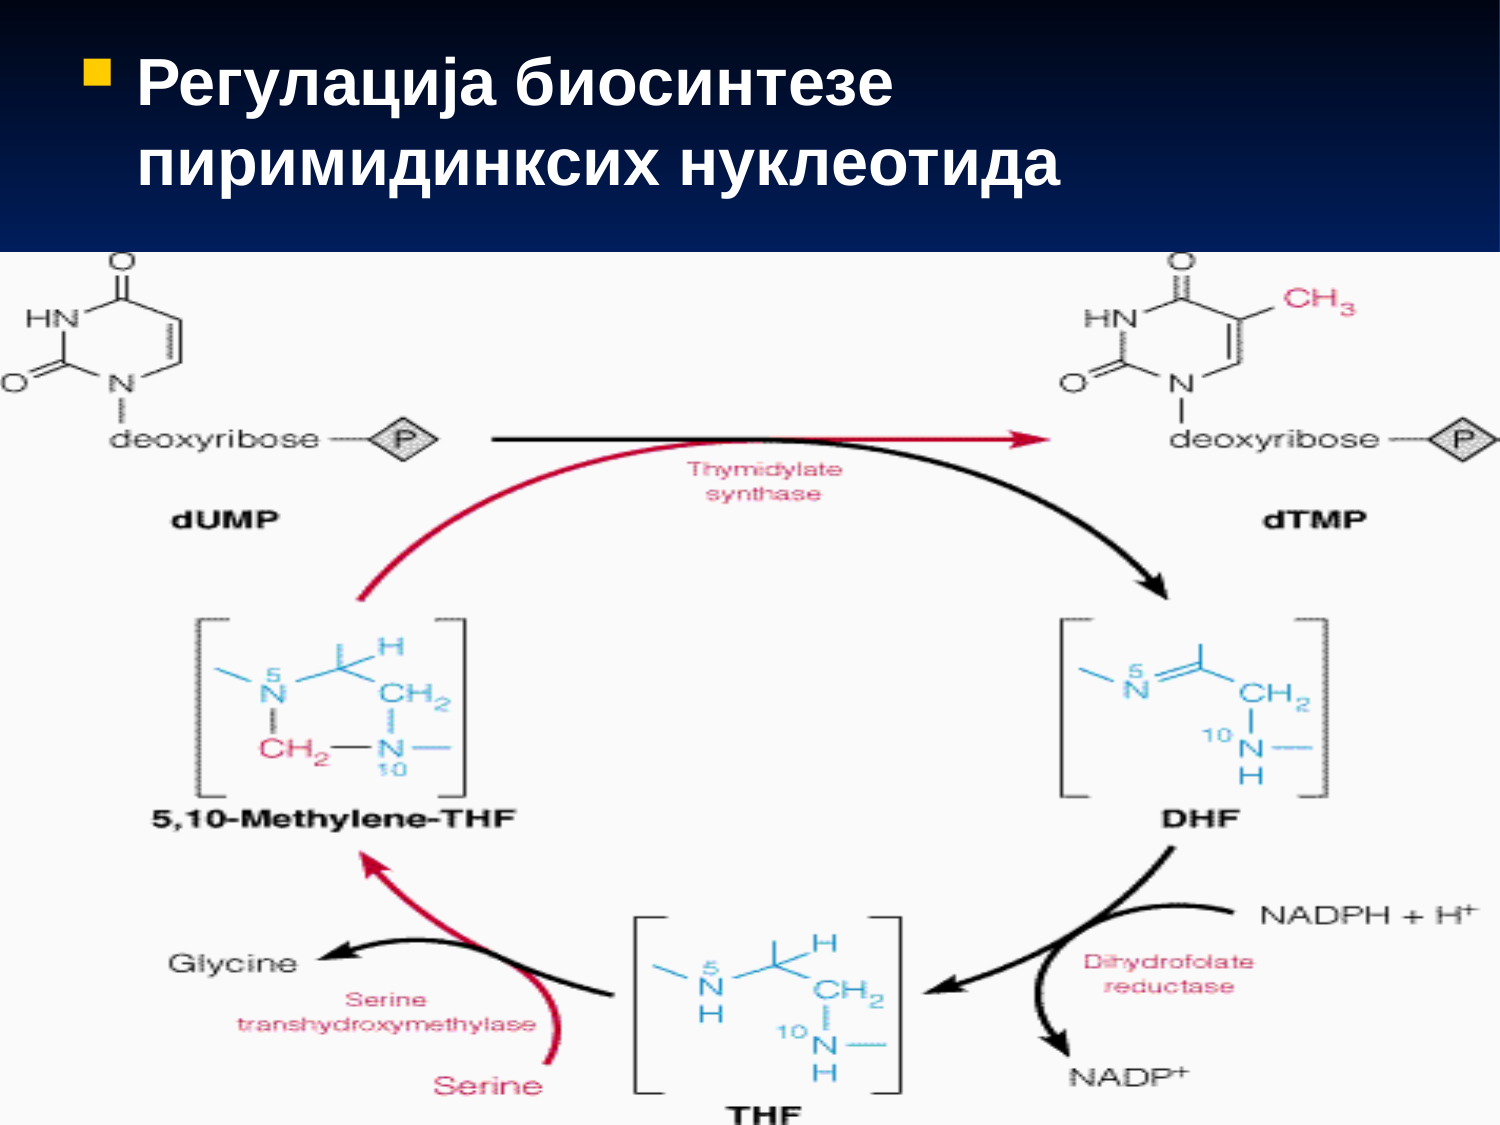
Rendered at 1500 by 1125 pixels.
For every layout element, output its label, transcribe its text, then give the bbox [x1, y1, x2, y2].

picture [0, 252, 1500, 1125]
list Регулација биосинтезе пиримидинксих нуклеотида [64, 30, 1416, 213]
